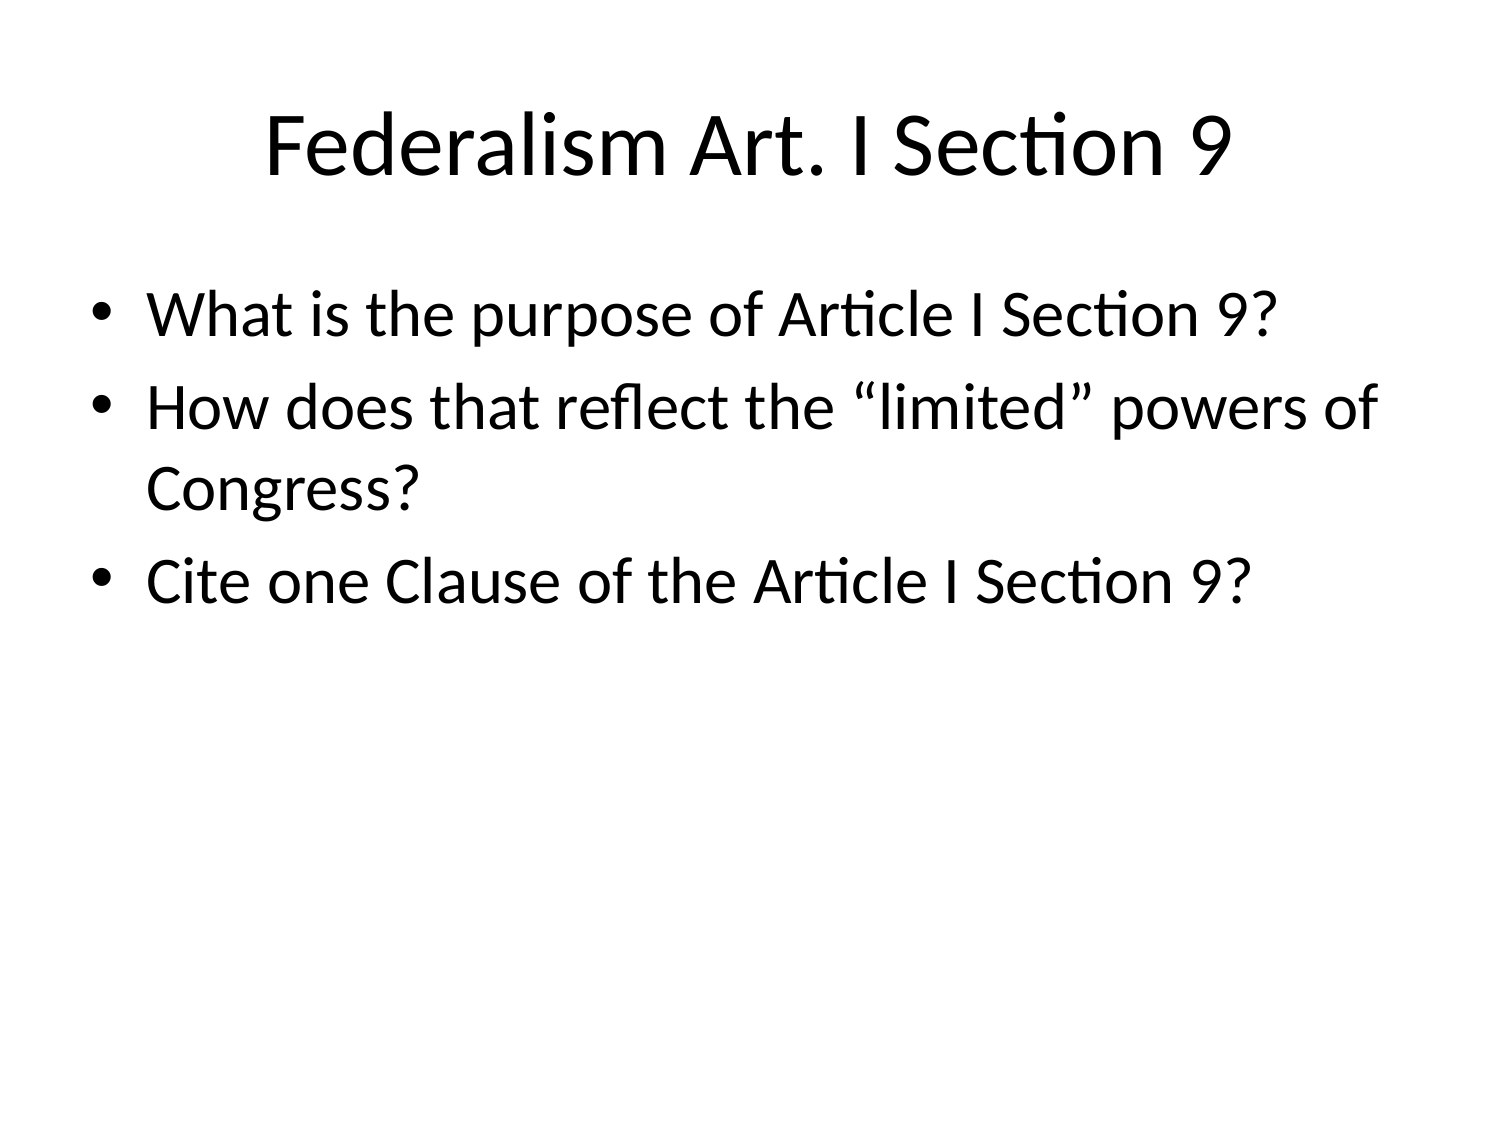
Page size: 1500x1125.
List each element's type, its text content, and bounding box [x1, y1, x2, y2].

list What is the purpose of Article I Section 9? How does that reflect the “limited” powers of Congress? Cite one Clause of the Article I Section 9? [75, 262, 1425, 1005]
title Federalism Art. I Section 9 [75, 45, 1425, 233]
